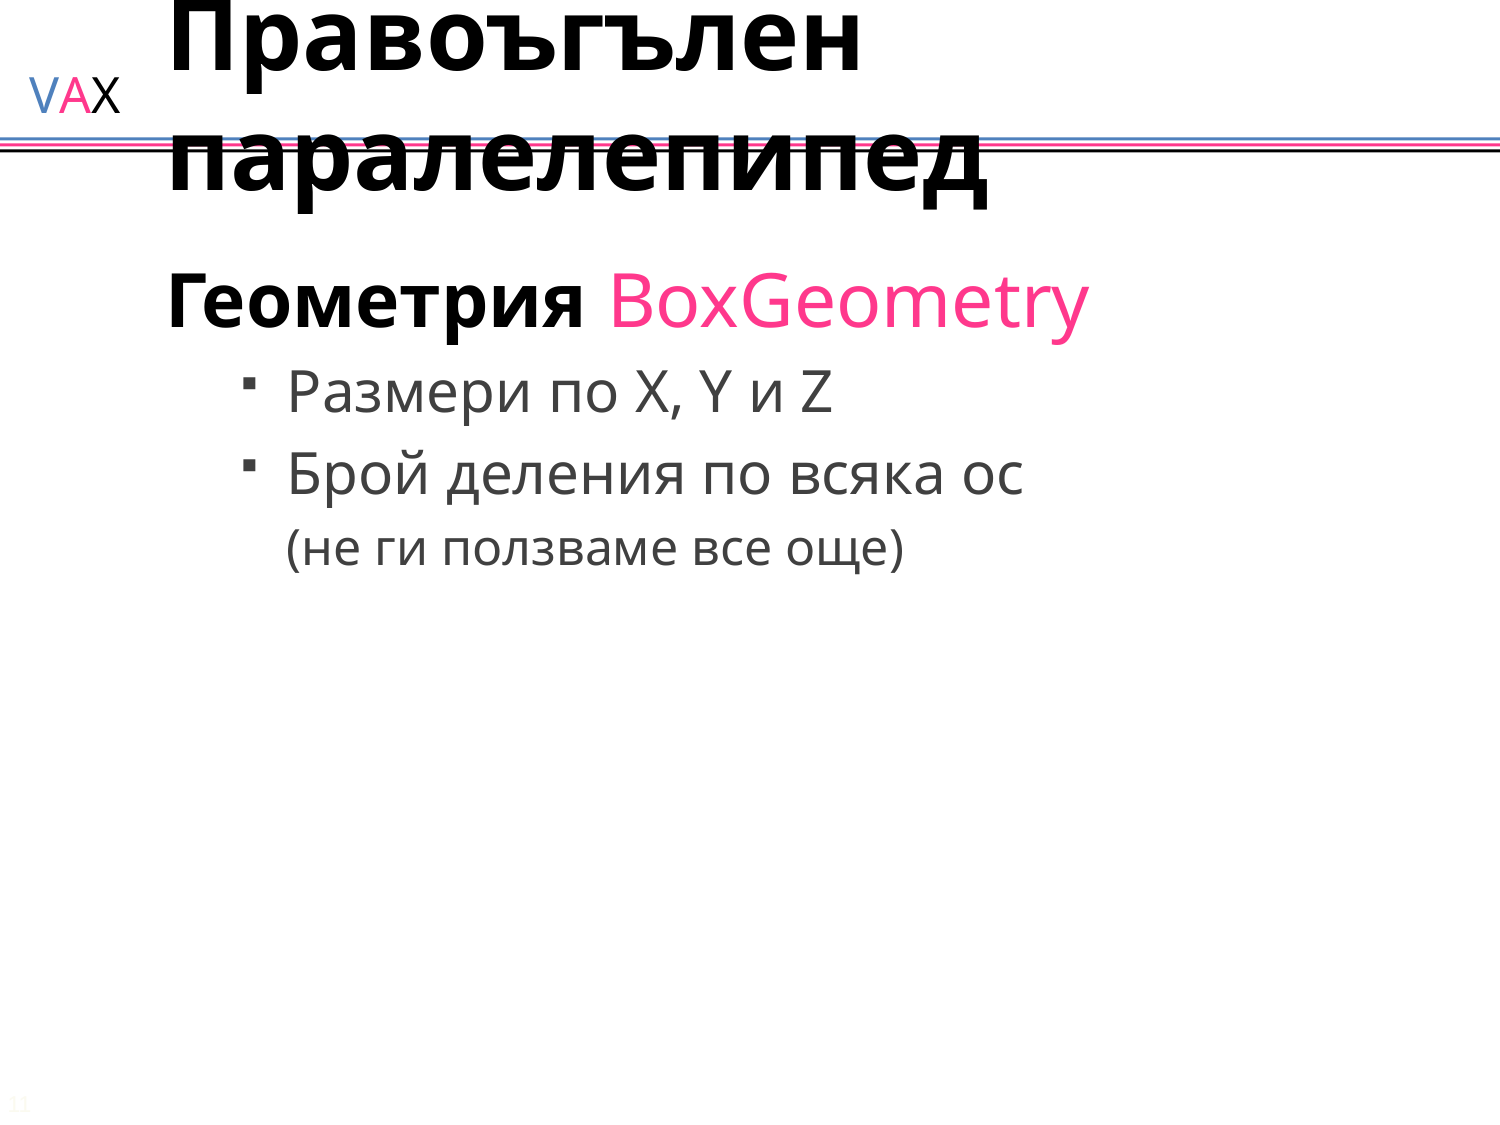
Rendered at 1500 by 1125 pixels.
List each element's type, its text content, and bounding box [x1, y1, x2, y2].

list Геометрия BoxGeometry Размери по X, Y и Z Брой деления по всяка ос (не ги ползваме все още) [150, 200, 1488, 1113]
title Правоъгълен паралелепипед [0, 37, 1500, 144]
